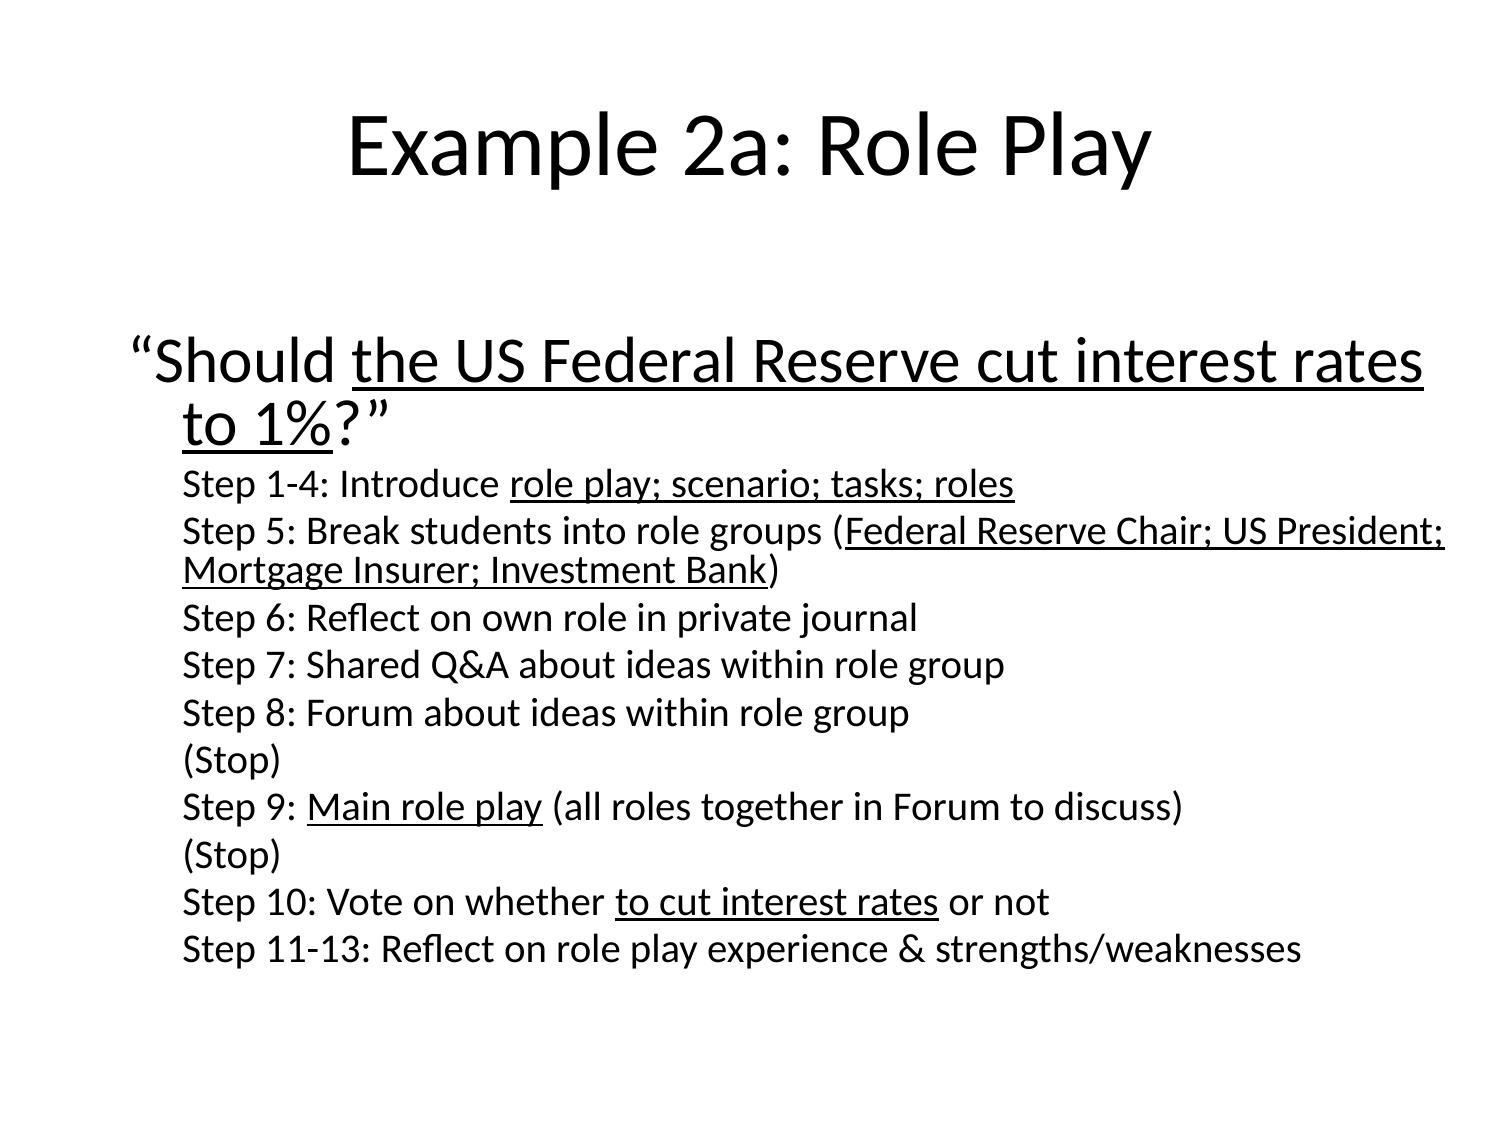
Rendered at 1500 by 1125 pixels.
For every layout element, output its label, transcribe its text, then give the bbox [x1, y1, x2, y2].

list “Should the US Federal Reserve cut interest rates to 1%?” Step 1-4: Introduce role play; scenario; tasks; roles Step 5: Break students into role groups (Federal Reserve Chair; US President; Mortgage Insurer; Investment Bank) Step 6: Reflect on own role in private journal Step 7: Shared Q&A about ideas within role group Step 8: Forum about ideas within role group (Stop) Step 9: Main role play (all roles together in Forum to discuss) (Stop) Step 10: Vote on whether to cut interest rates or not Step 11-13: Reflect on role play experience & strengths/weaknesses [112, 324, 1471, 1059]
title Example 2a: Role Play [75, 45, 1425, 233]
